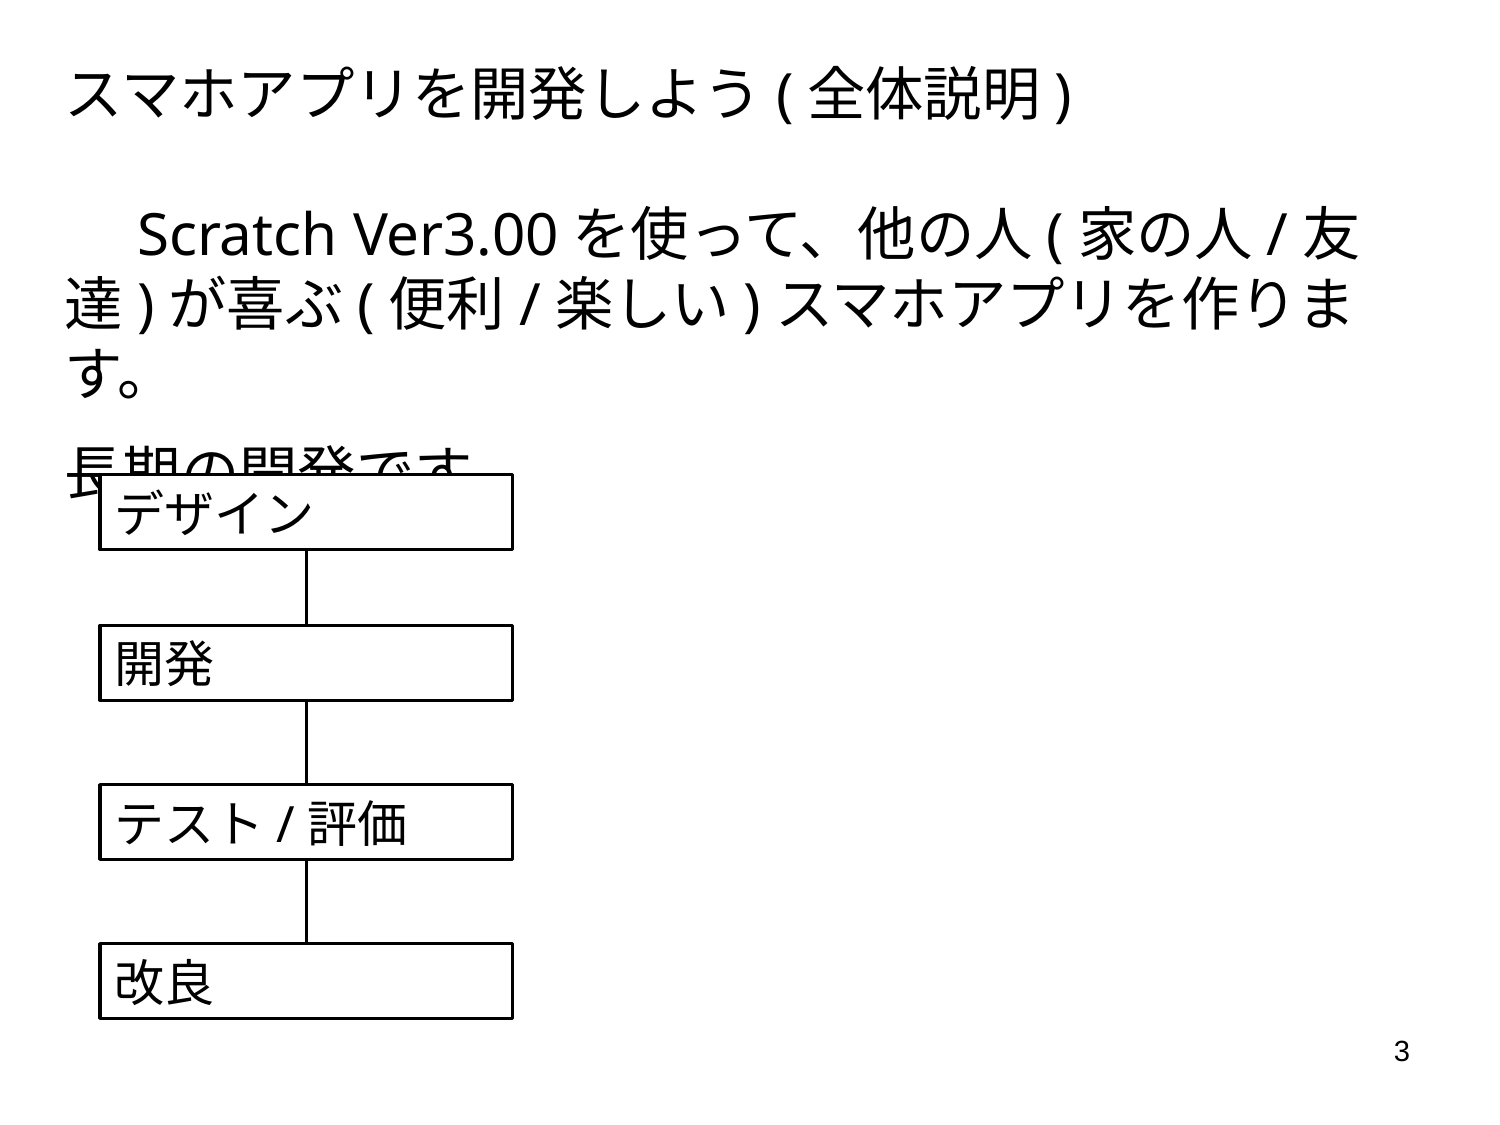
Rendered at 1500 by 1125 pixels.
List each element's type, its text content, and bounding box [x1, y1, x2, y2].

text_box デザイン [99, 474, 513, 550]
text_box 開発 [307, 625, 513, 701]
text_box テスト/評価 [99, 784, 306, 860]
slide_number 3 [1074, 1024, 1425, 1103]
text_box スマホアプリを開発しよう(全体説明) Scratch Ver3.00を使って、他の人(家の人/友達)が喜ぶ(便利/楽しい)スマホアプリを作ります。 長期の開発です。 [50, 49, 1450, 514]
text_box テスト/評価 [307, 784, 513, 860]
text_box 改良 [99, 943, 513, 1019]
text_box 開発 [99, 625, 306, 701]
